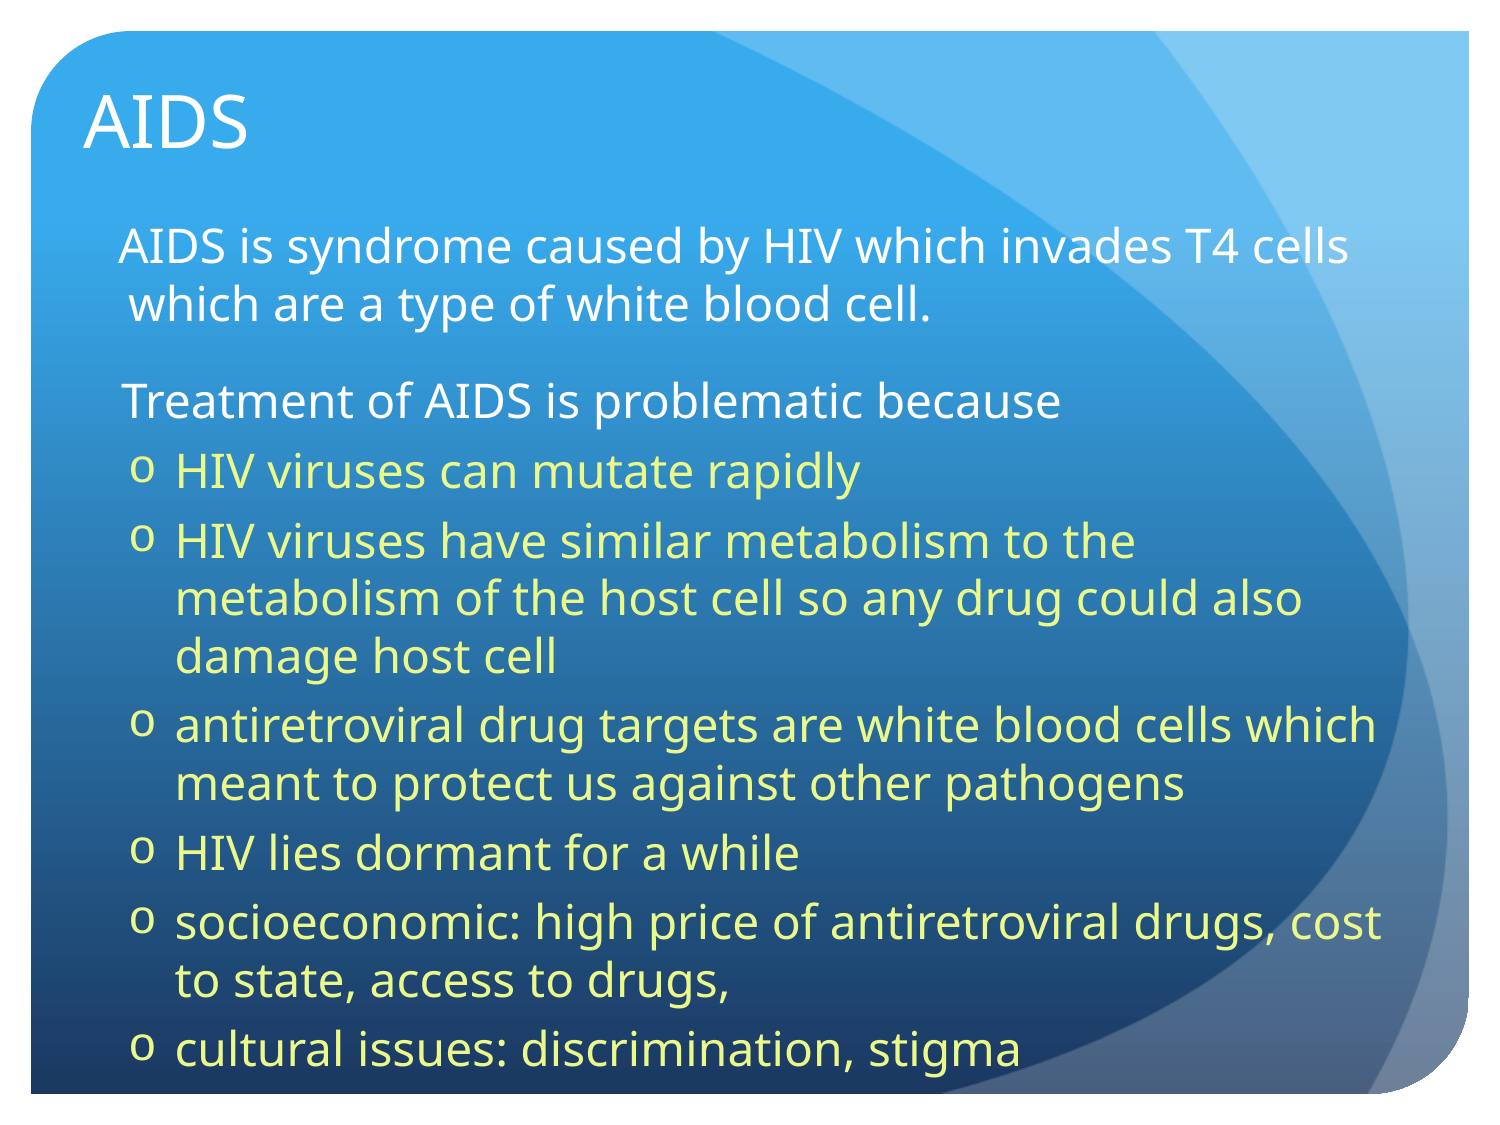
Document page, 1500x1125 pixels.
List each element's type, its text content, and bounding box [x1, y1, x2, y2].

picture [24, 30, 1473, 1094]
list AIDS is syndrome caused by HIV which invades T4 cells which are a type of white blood cell. Treatment of AIDS is problematic because HIV viruses can mutate rapidly HIV viruses have similar metabolism to the metabolism of the host cell so any drug could also damage host cell antiretroviral drug targets are white blood cells which meant to protect us against other pathogens HIV lies dormant for a while socioeconomic: high price of antiretroviral drugs, cost to state, access to drugs, cultural issues: discrimination, stigma [68, 208, 1433, 1091]
title AIDS [68, 0, 1433, 172]
